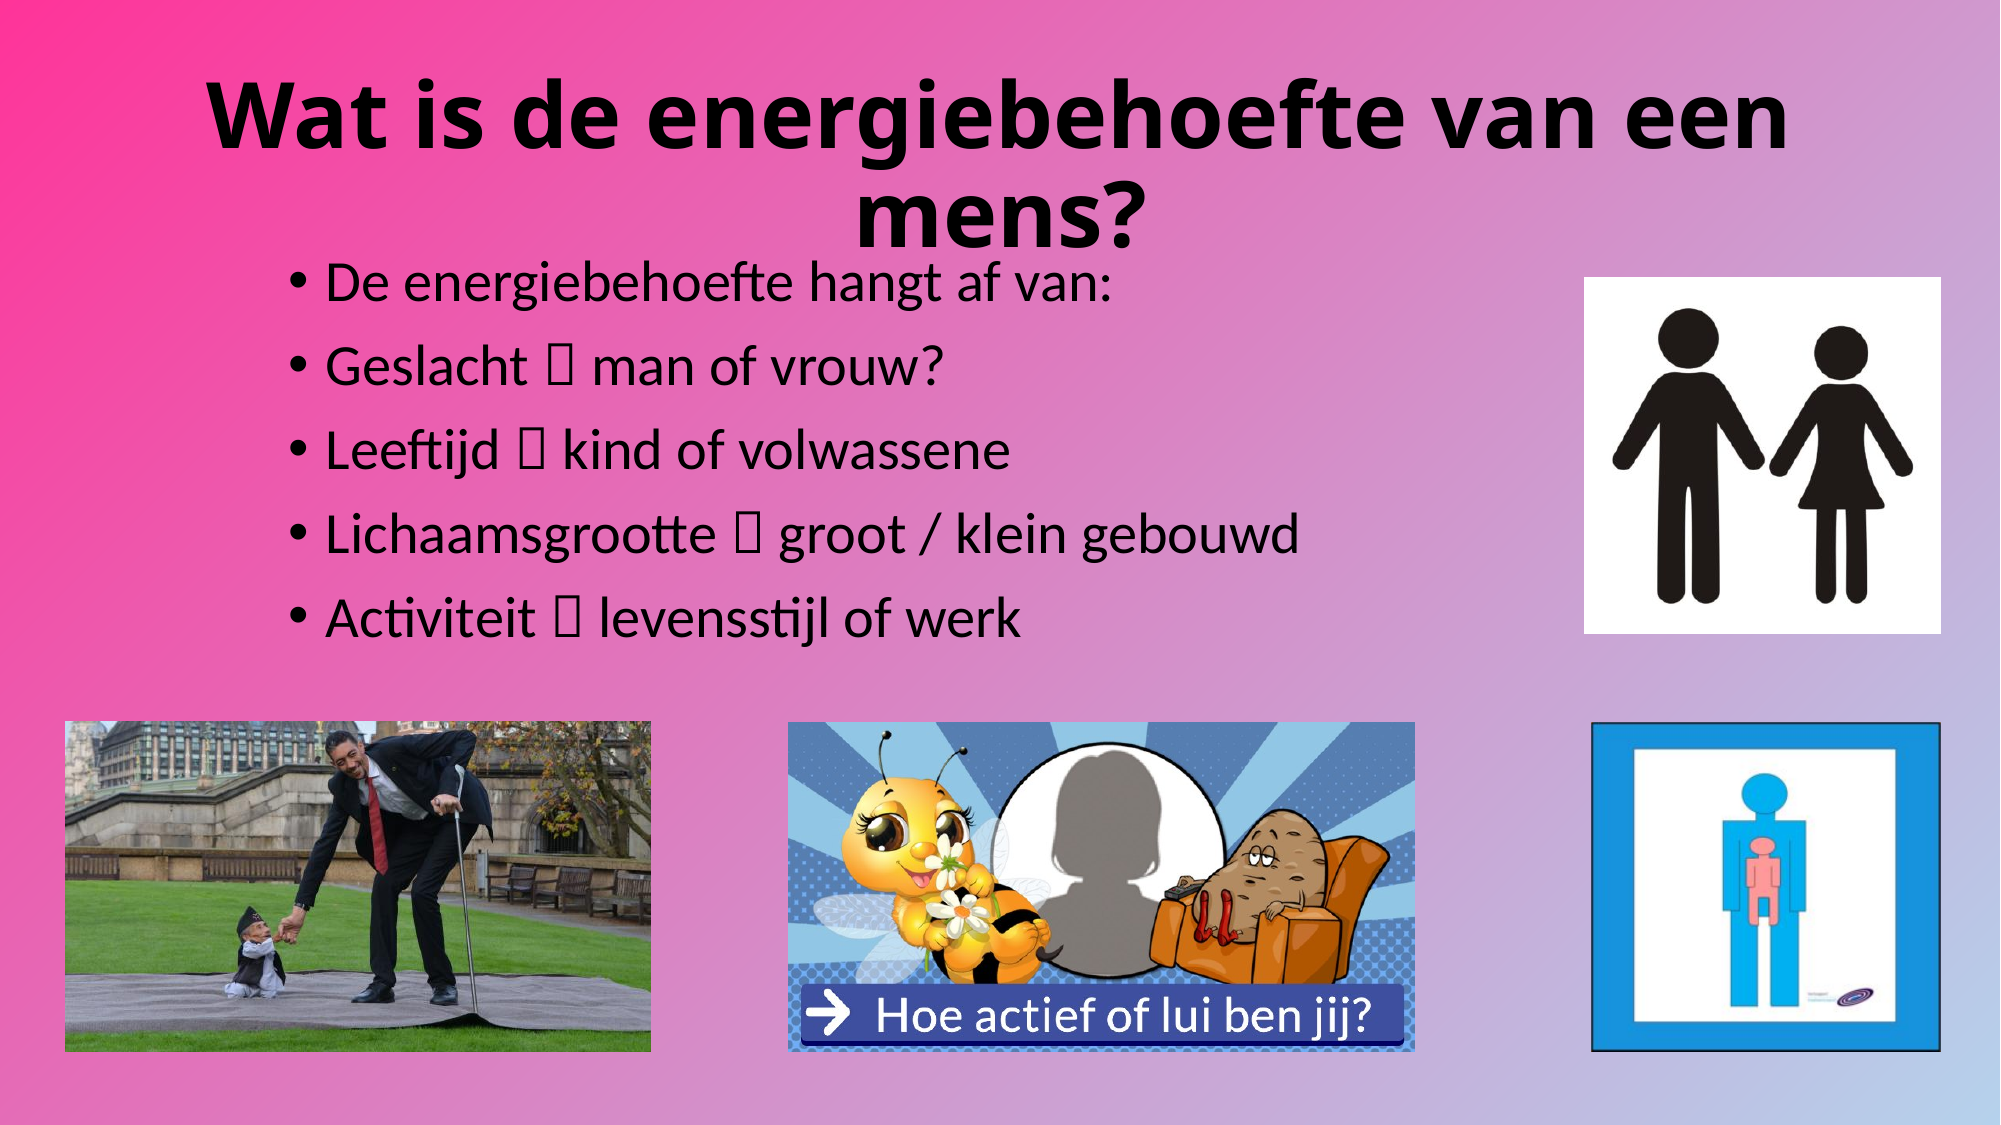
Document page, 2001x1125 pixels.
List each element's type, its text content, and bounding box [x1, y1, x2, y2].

picture [1591, 722, 1941, 1052]
picture [1584, 277, 1941, 634]
picture [788, 722, 1415, 1052]
list De energiebehoefte hangt af van: Geslacht  man of vrouw? Leeftijd  kind of volwassene Lichaamsgrootte  groot / klein gebouwd Activiteit  levensstijl of werk [273, 244, 1359, 668]
picture [65, 721, 651, 1052]
title Wat is de energiebehoefte van een mens? [137, 59, 1863, 278]
